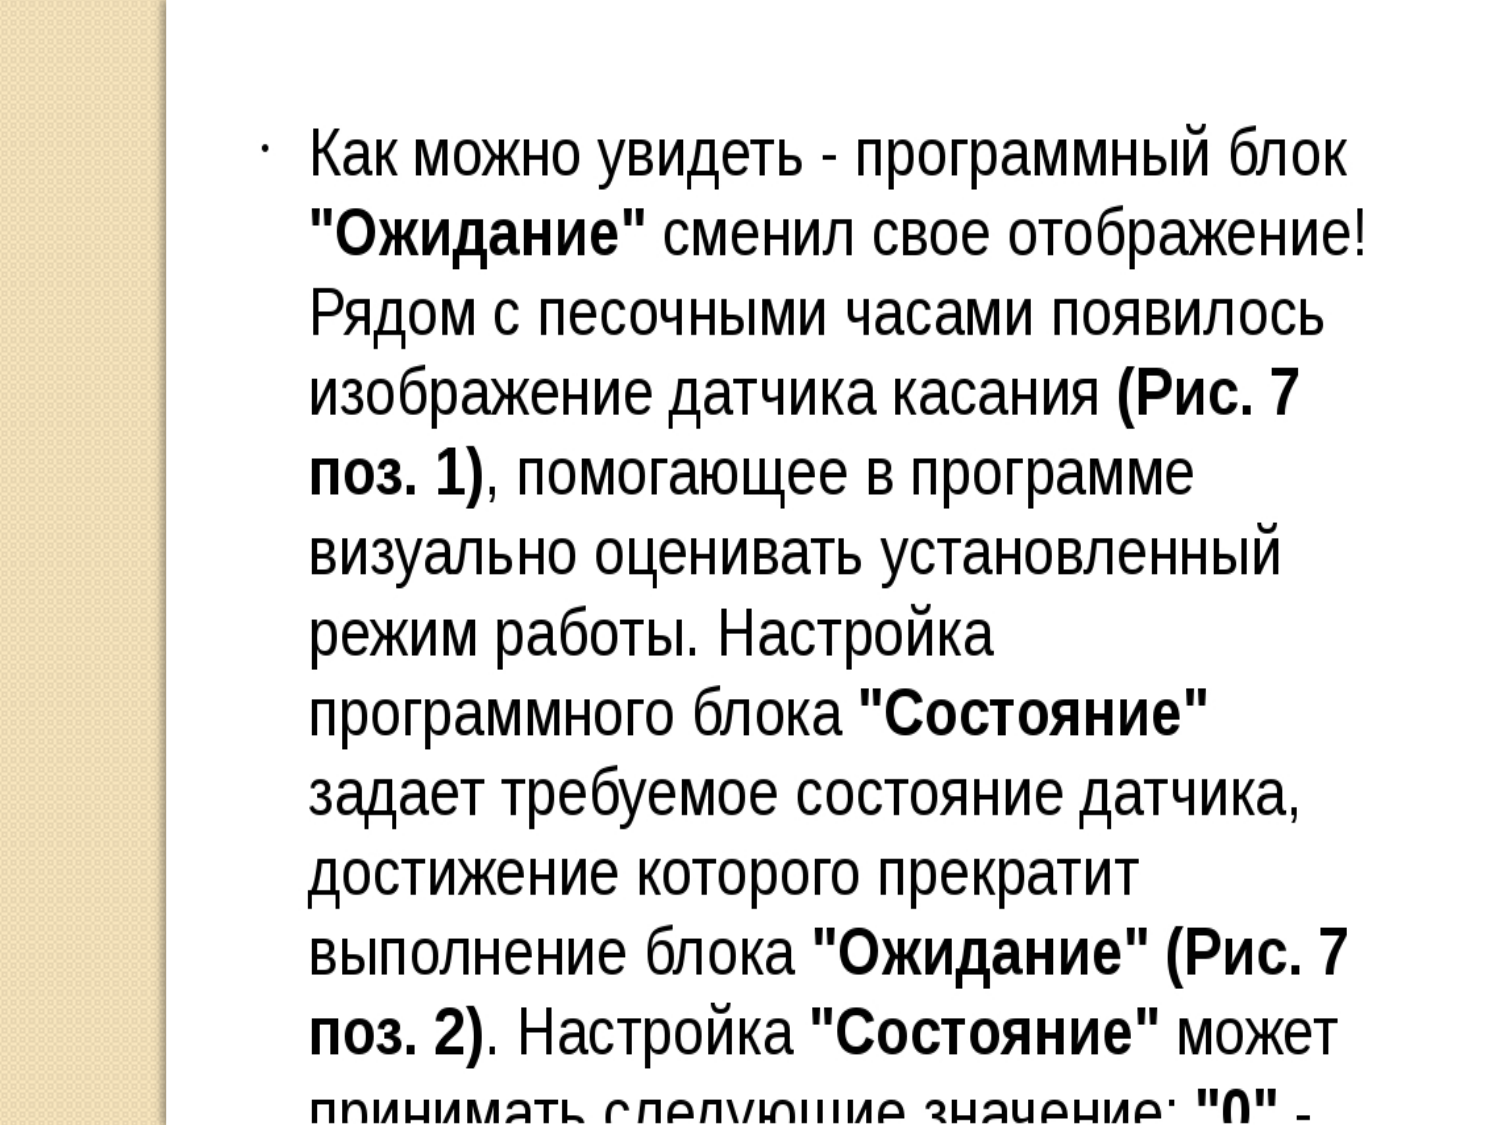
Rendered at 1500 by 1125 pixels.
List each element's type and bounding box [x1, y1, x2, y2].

picture [182, 0, 1448, 1125]
